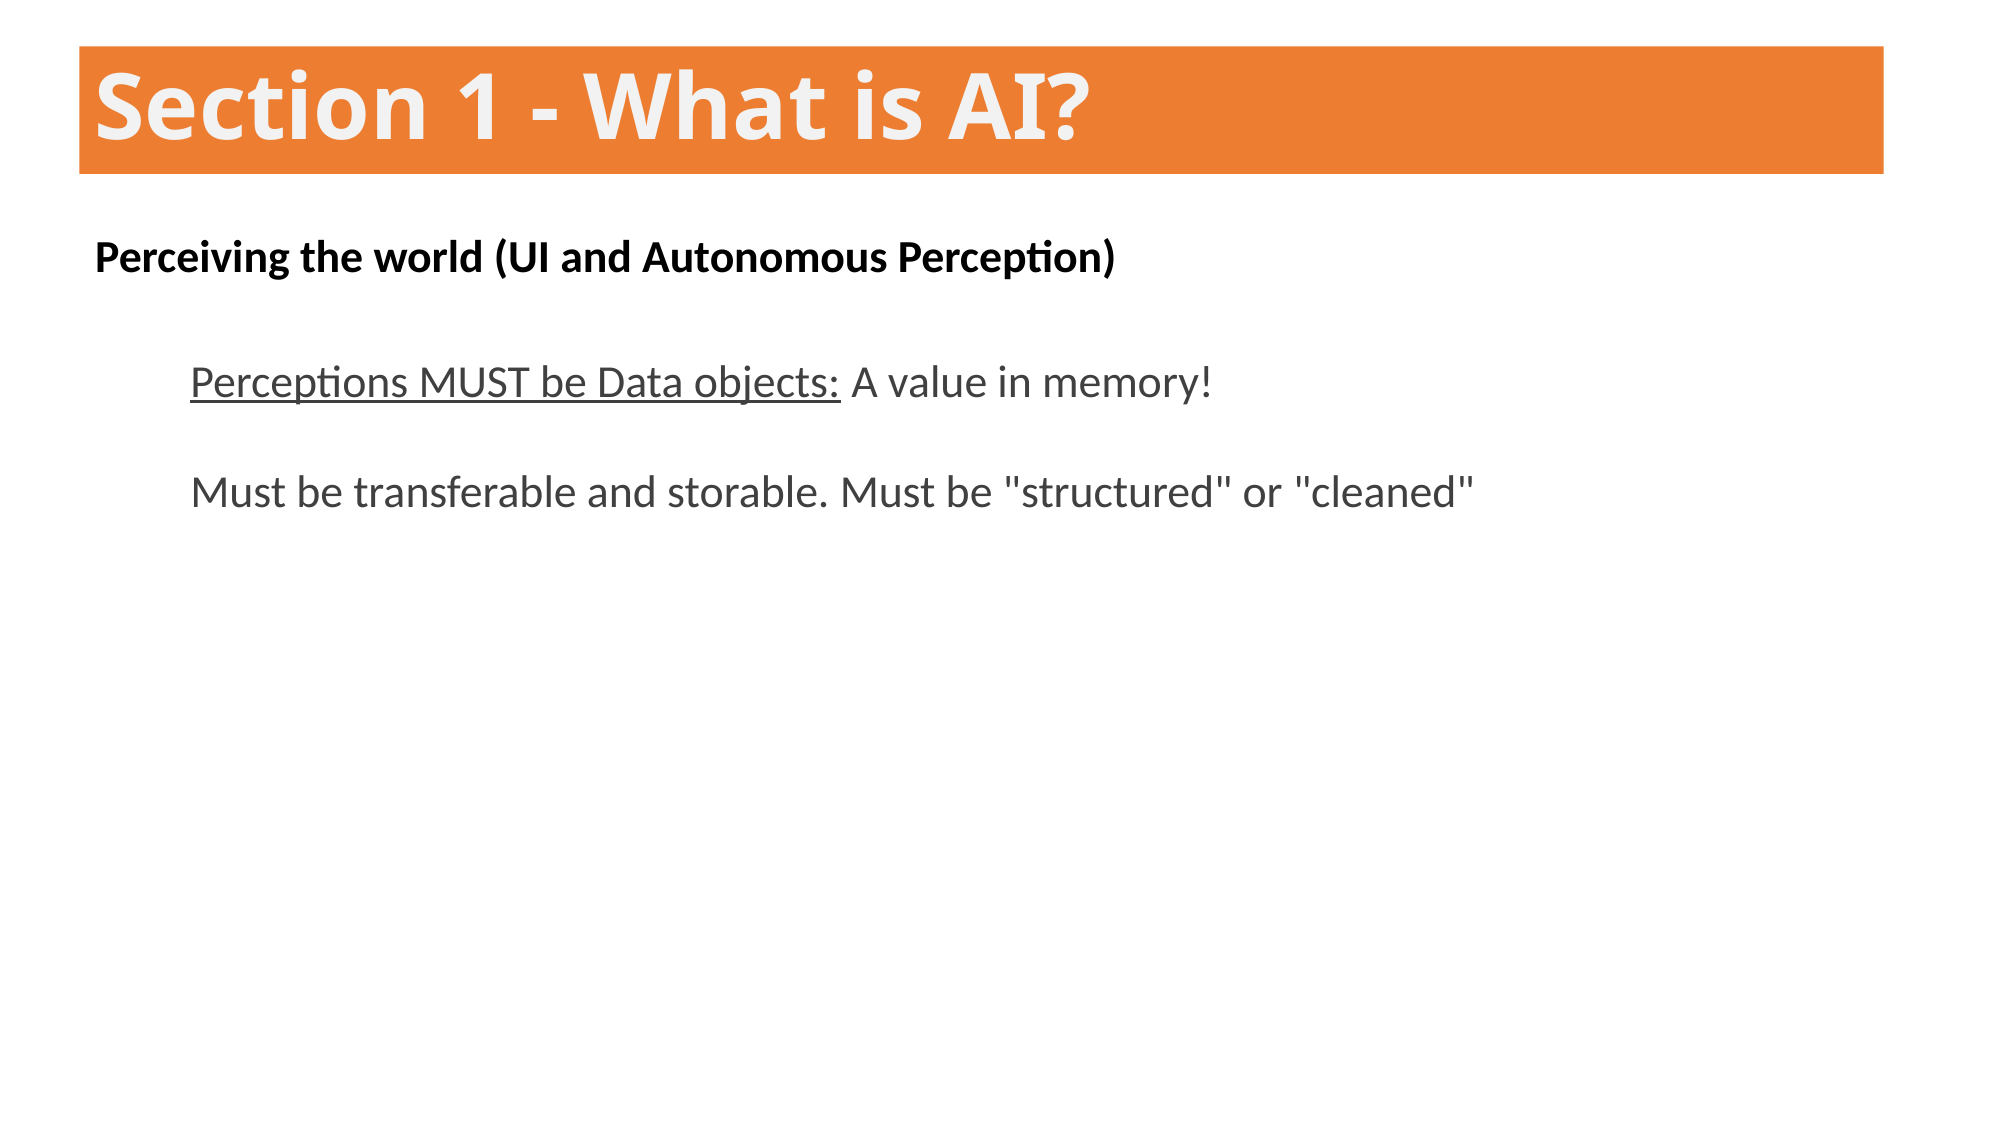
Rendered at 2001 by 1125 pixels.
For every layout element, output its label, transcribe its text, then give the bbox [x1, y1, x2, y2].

text_box Perceptions MUST be Data objects: A value in memory! Must be transferable and storable. Must be "structured" or "cleaned" [175, 343, 1618, 594]
text_box Perceiving the world (UI and Autonomous Perception) [80, 218, 1463, 344]
text_box Section 1 - What is AI? [79, 46, 1884, 174]
